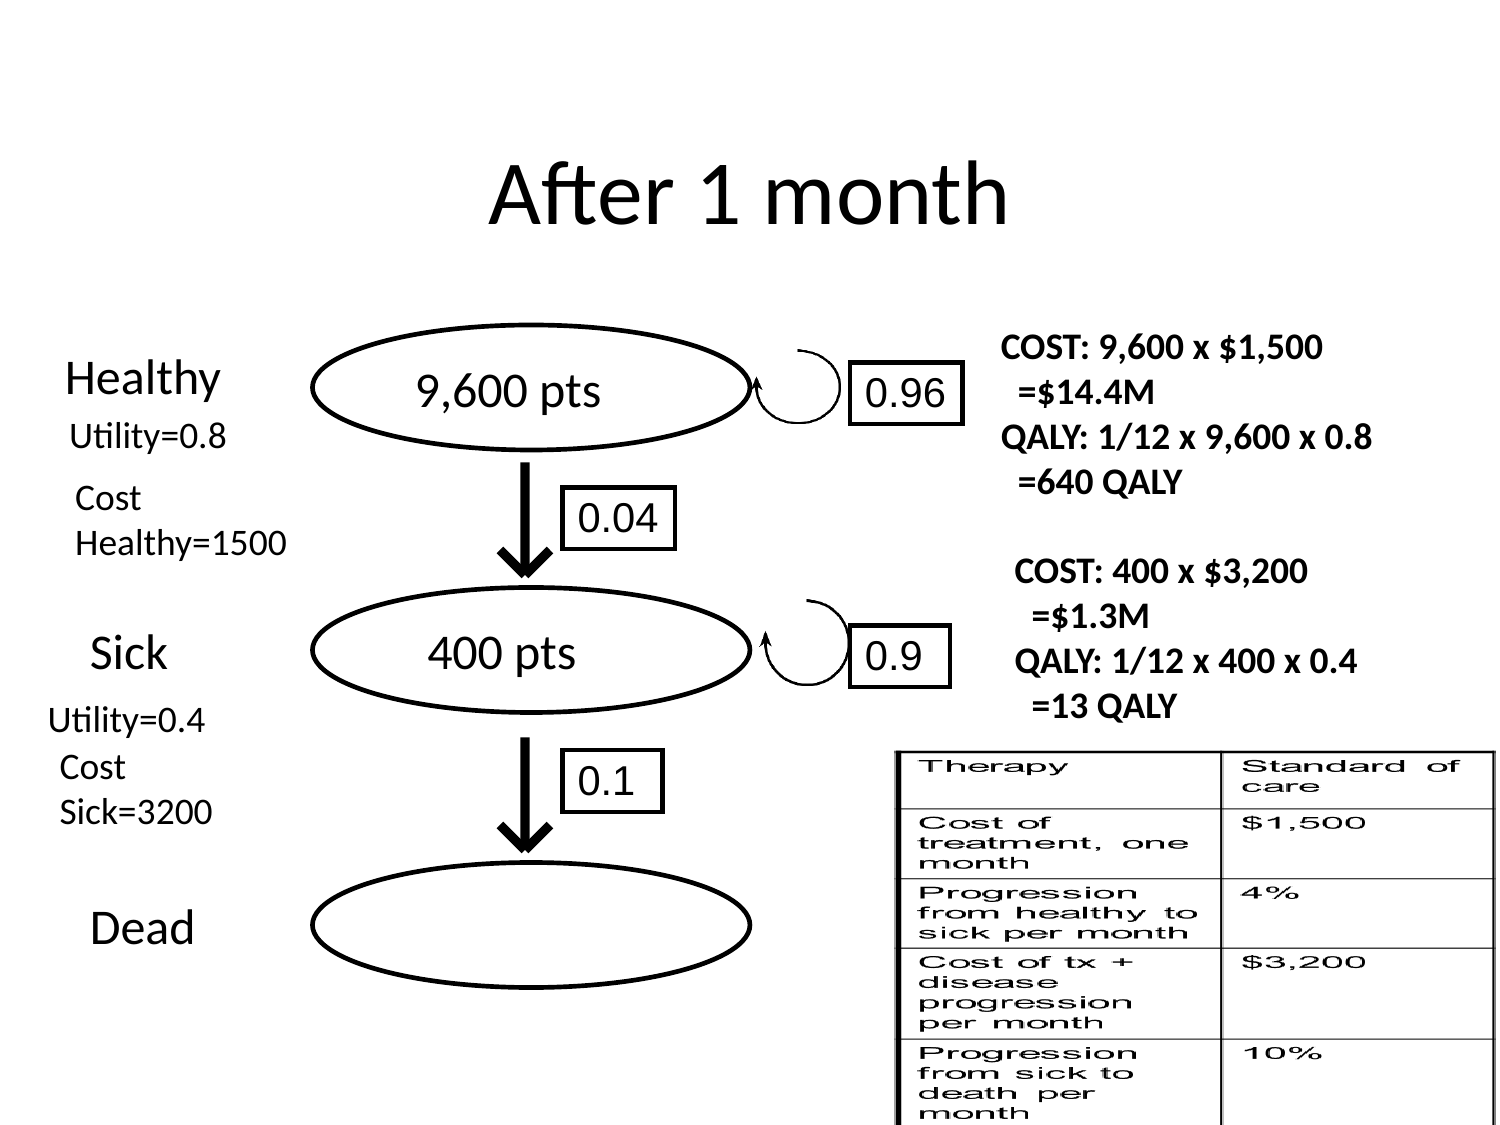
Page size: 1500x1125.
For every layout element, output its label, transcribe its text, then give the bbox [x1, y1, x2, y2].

table_header 0.04 [565, 490, 673, 547]
text_box Cost Sick=3200 [44, 734, 228, 840]
text_box Utility=0.4 [33, 687, 221, 748]
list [749, 349, 841, 425]
text_box [312, 587, 750, 713]
text_box [312, 324, 744, 451]
table_header 0.1 [565, 752, 660, 810]
table_header 0.9 [854, 628, 948, 685]
text_box Cost Healthy=1500 [60, 465, 302, 571]
text_box COST: 400 x $3,200 =$1.3M QALY: 1/12 x 400 x 0.4 =13 QALY [999, 539, 1463, 734]
text_box Utility=0.8 [54, 403, 242, 464]
text_box Dead [74, 887, 238, 963]
text_box 9,600 pts [399, 349, 700, 425]
text_box 400 pts [412, 612, 663, 688]
picture [891, 750, 1500, 1125]
title After 1 month [75, 75, 1425, 300]
table_header 0.96 [852, 365, 960, 422]
text_box [312, 862, 750, 988]
text_box Sick [74, 612, 288, 688]
text_box COST: 9,600 x $1,500 =$14.4M QALY: 1/12 x 9,600 x 0.8 =640 QALY [986, 314, 1500, 510]
text_box Healthy [50, 337, 300, 413]
picture [759, 599, 851, 687]
